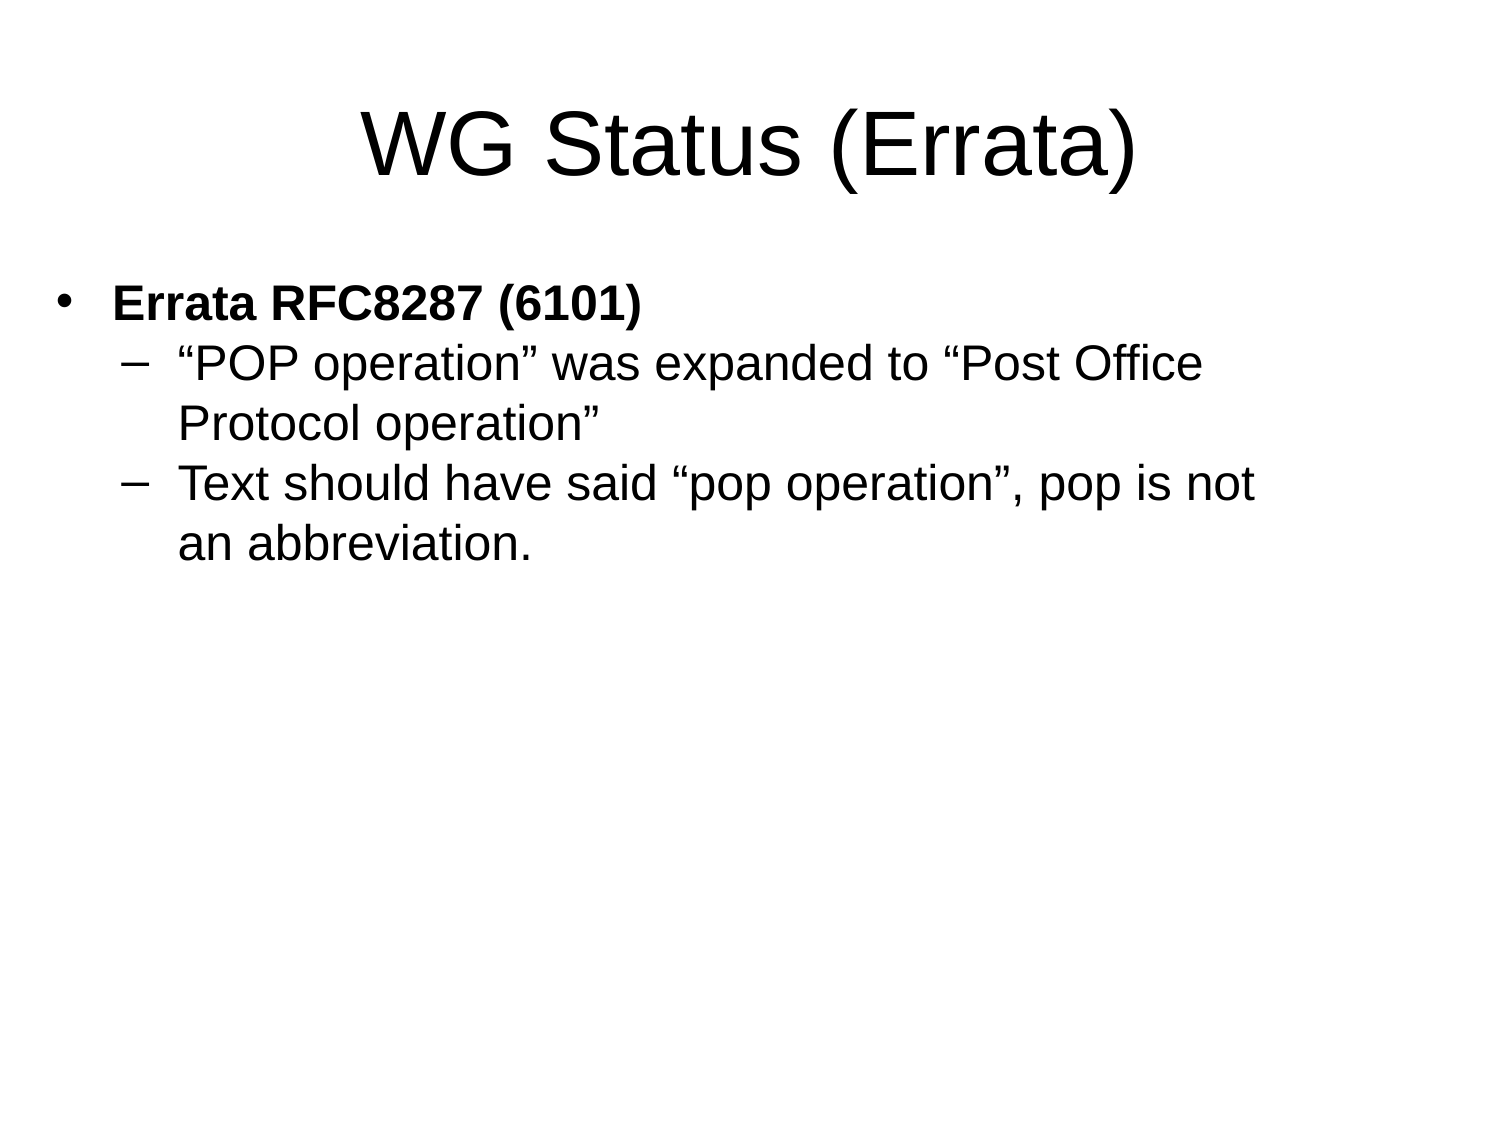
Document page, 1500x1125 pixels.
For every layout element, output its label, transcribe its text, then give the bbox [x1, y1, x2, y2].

title WG Status (Errata) [75, 45, 1425, 233]
list Errata RFC8287 (6101) “POP operation” was expanded to “Post Office Protocol operation” Text should have said “pop operation”, pop is not an abbreviation. [40, 262, 1294, 673]
